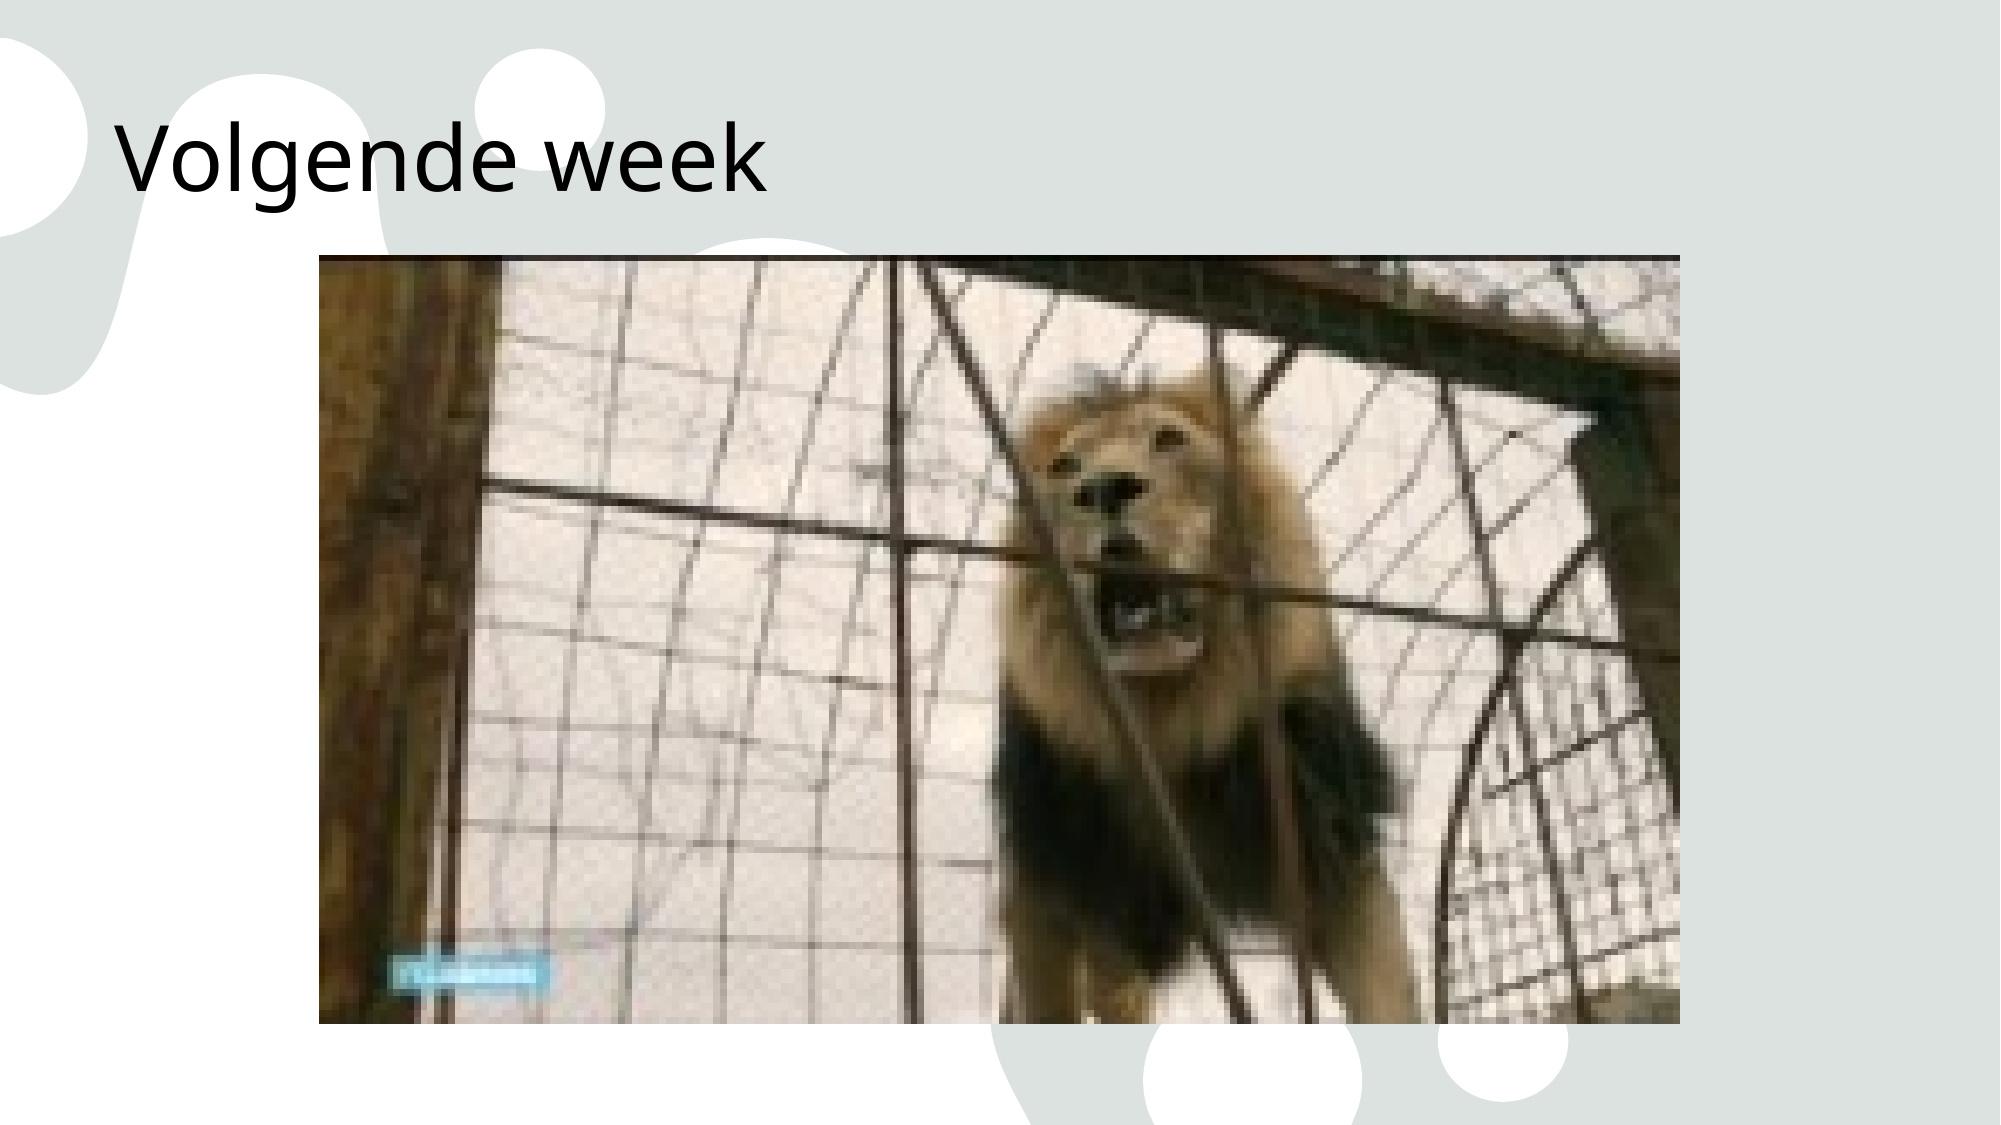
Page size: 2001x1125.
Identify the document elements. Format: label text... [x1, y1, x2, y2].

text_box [319, 254, 1681, 1025]
title Volgende week [99, 0, 1900, 218]
